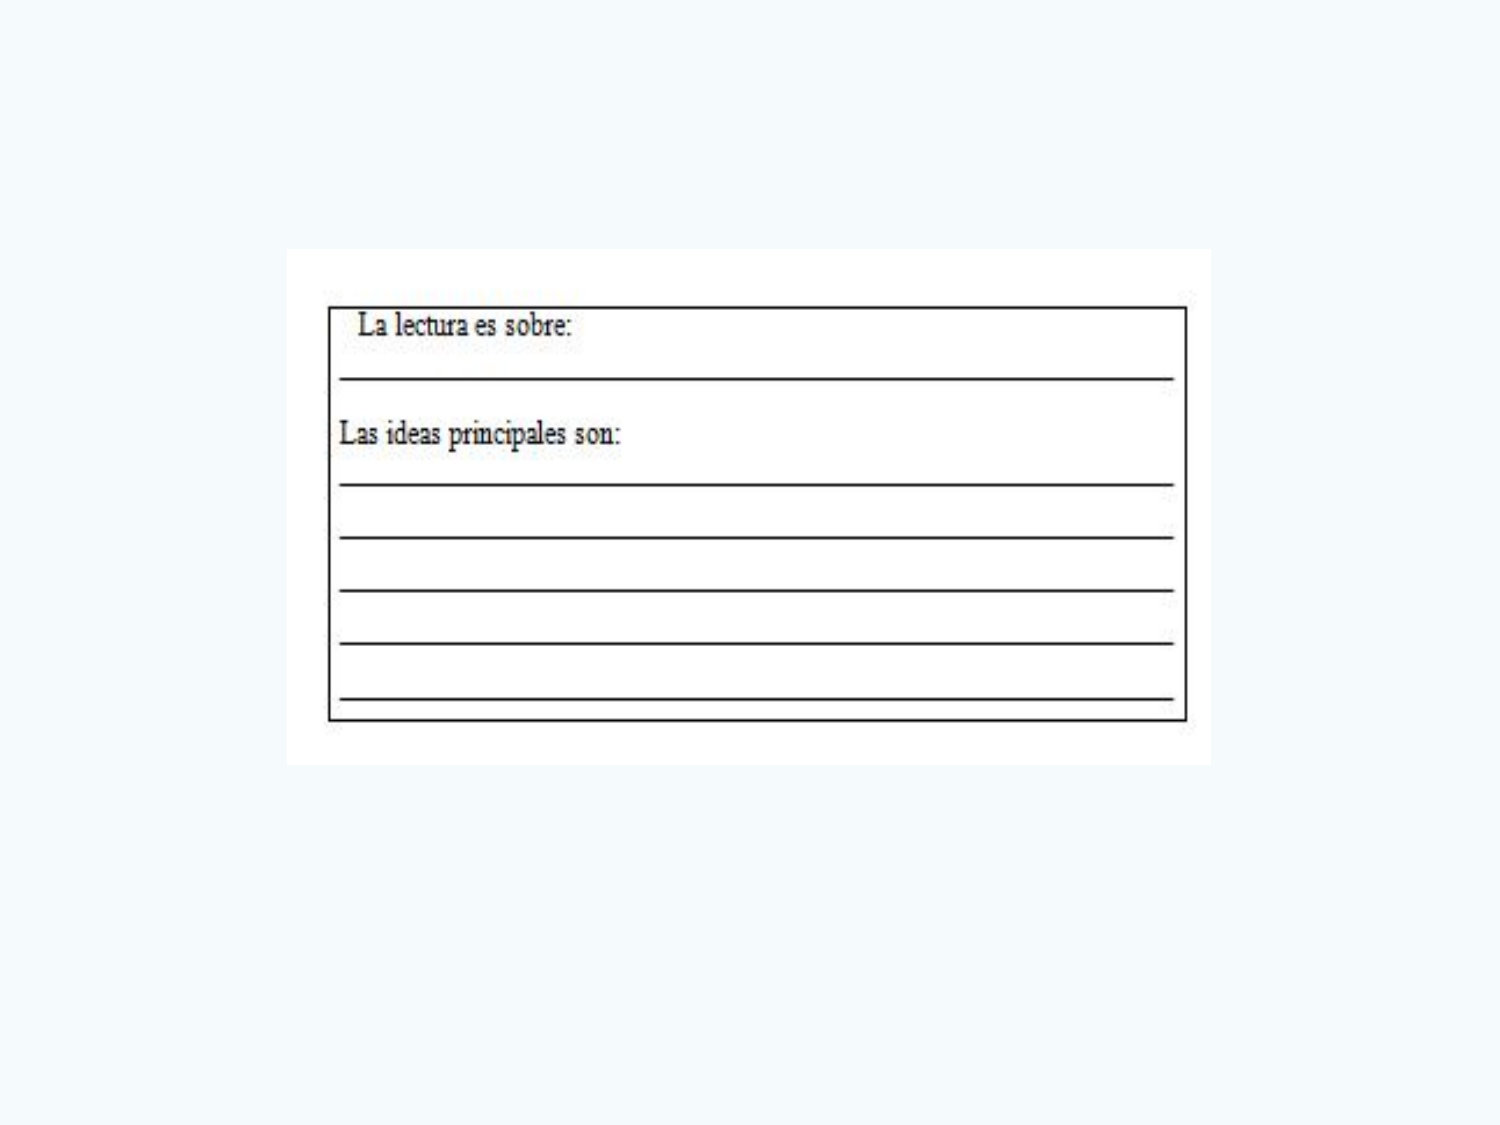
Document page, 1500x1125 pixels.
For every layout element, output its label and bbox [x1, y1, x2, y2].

picture [287, 249, 1211, 765]
